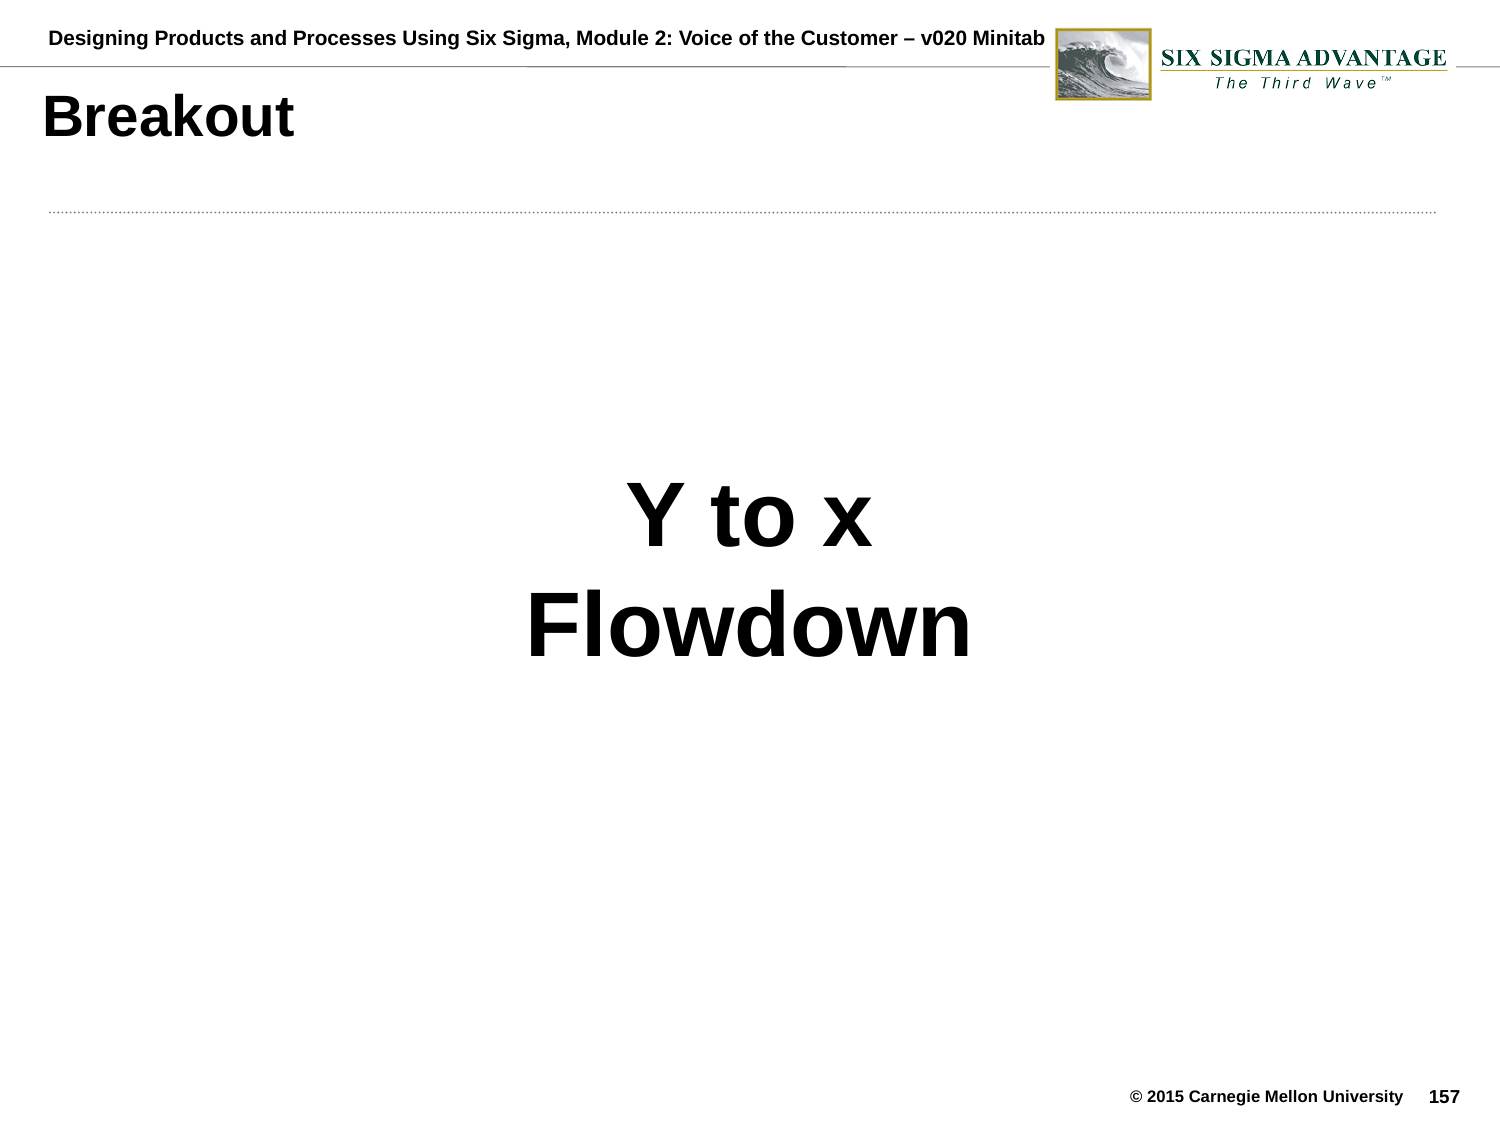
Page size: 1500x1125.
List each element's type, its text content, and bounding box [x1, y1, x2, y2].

picture [1049, 24, 1456, 104]
title Breakout [42, 91, 1438, 148]
text_box Y to x Flowdown [494, 447, 1005, 682]
